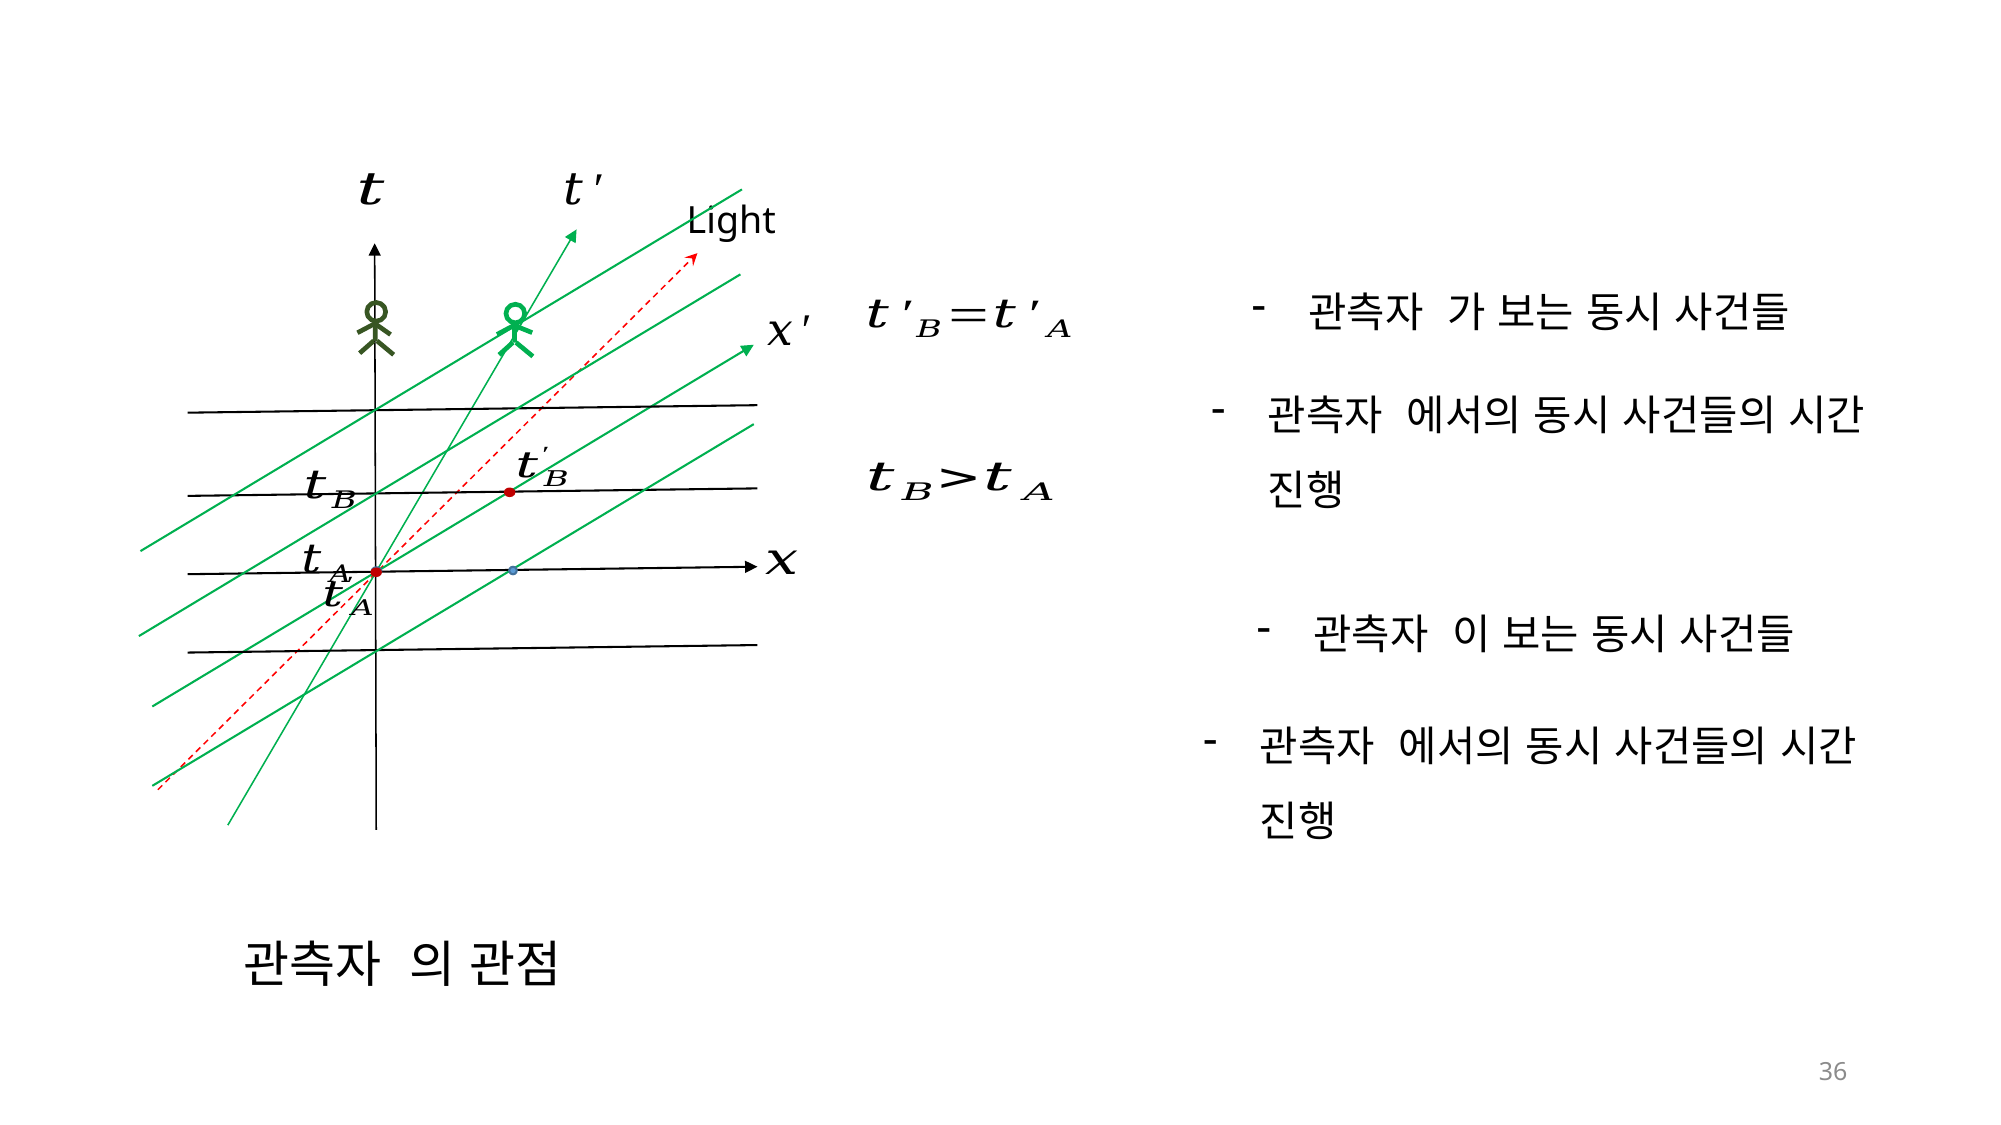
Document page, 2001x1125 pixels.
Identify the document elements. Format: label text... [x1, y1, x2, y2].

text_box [357, 302, 394, 355]
text_box [532, 229, 577, 305]
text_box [187, 534, 301, 586]
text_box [570, 534, 800, 586]
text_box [322, 441, 570, 621]
text_box Light [671, 188, 800, 249]
text_box [577, 253, 698, 372]
text_box [368, 243, 381, 300]
text_box [651, 344, 754, 406]
slide_number 36 [1412, 1042, 1863, 1103]
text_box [497, 304, 533, 357]
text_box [301, 463, 358, 588]
